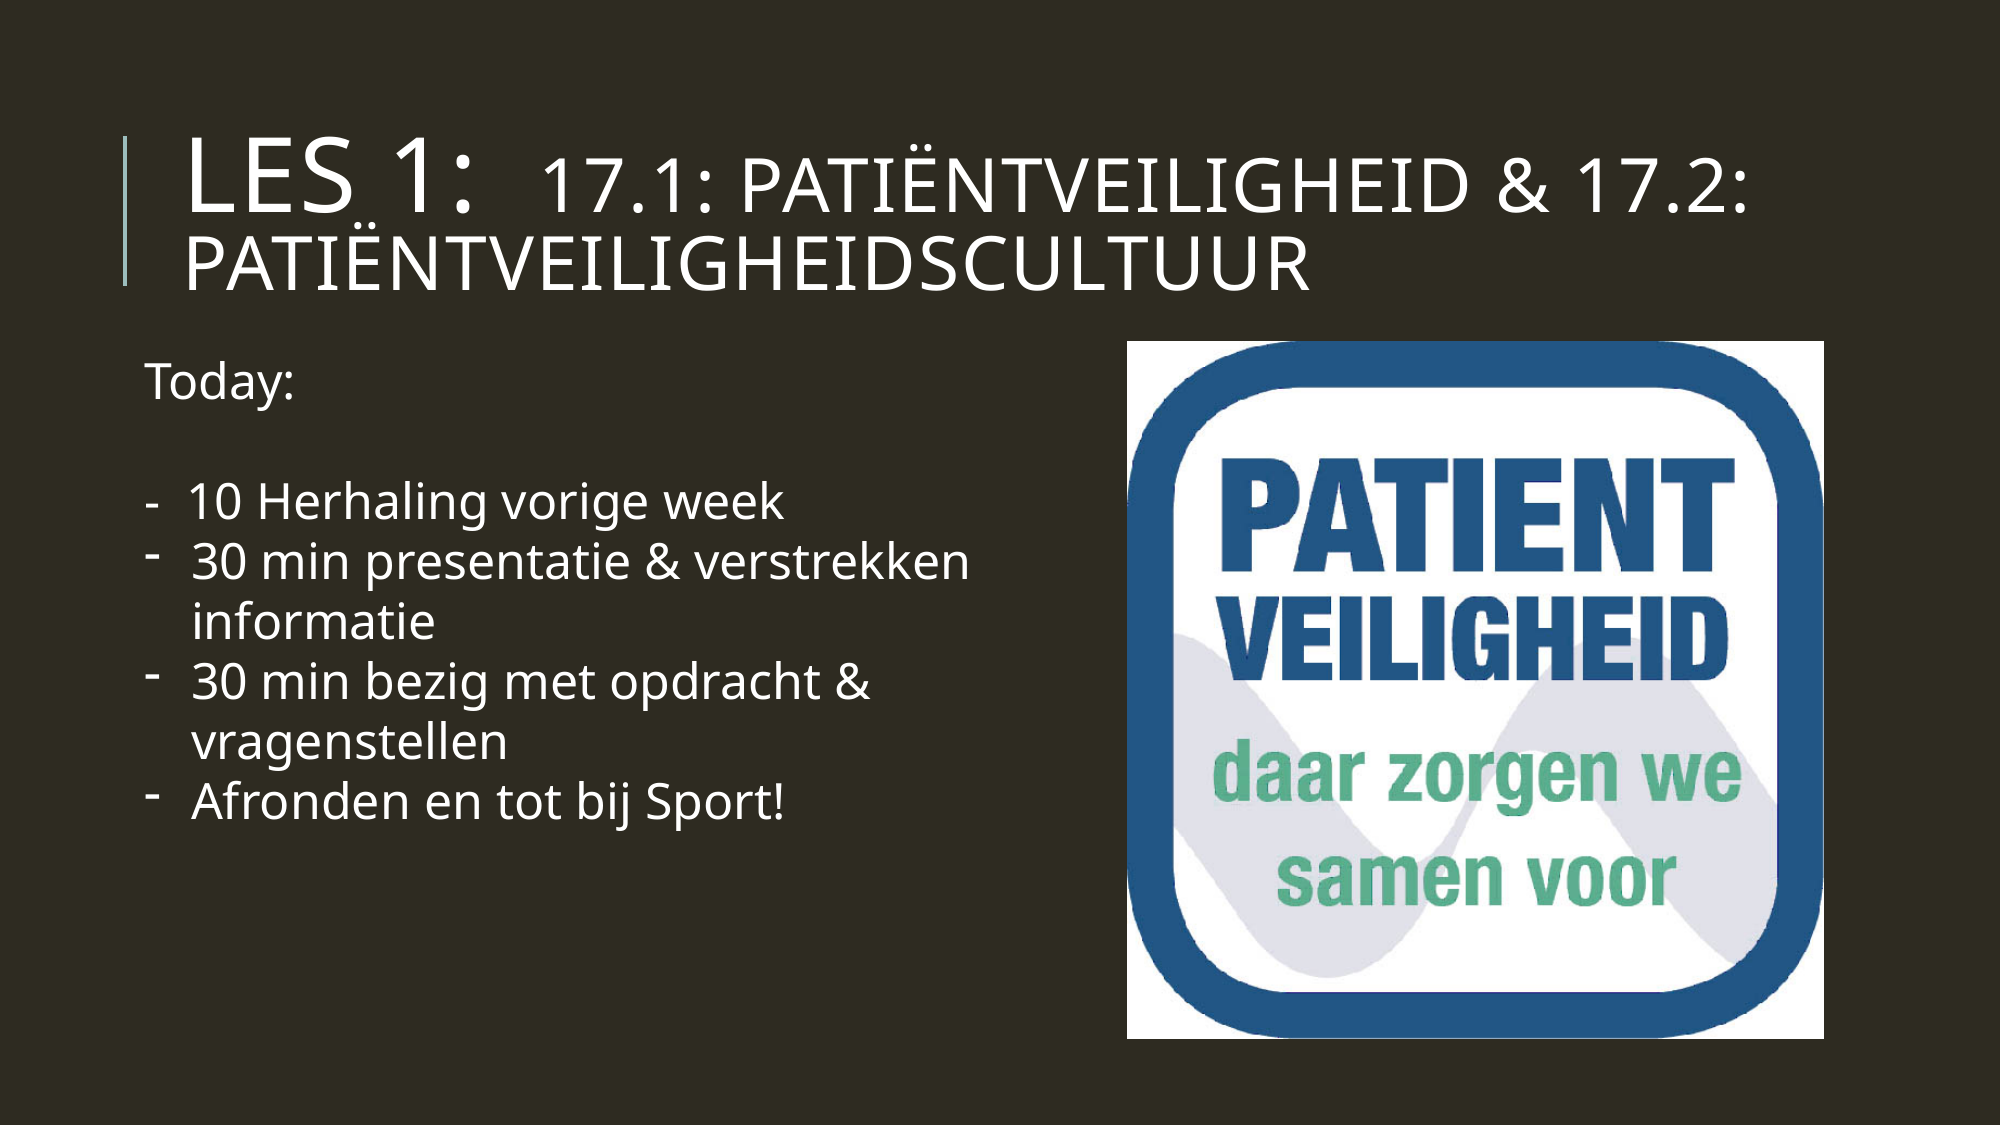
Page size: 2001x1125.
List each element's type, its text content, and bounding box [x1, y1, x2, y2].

picture [1126, 341, 1824, 1039]
text_box Today: - 10 Herhaling vorige week 30 min presentatie & verstrekken informatie 30 min bezig met opdracht & vragenstellen Afronden en tot bij Sport! [129, 341, 1089, 837]
title Les 1: 17.1: Patiëntveiligheid & 17.2: Patiëntveiligheidscultuur [168, 96, 1938, 342]
